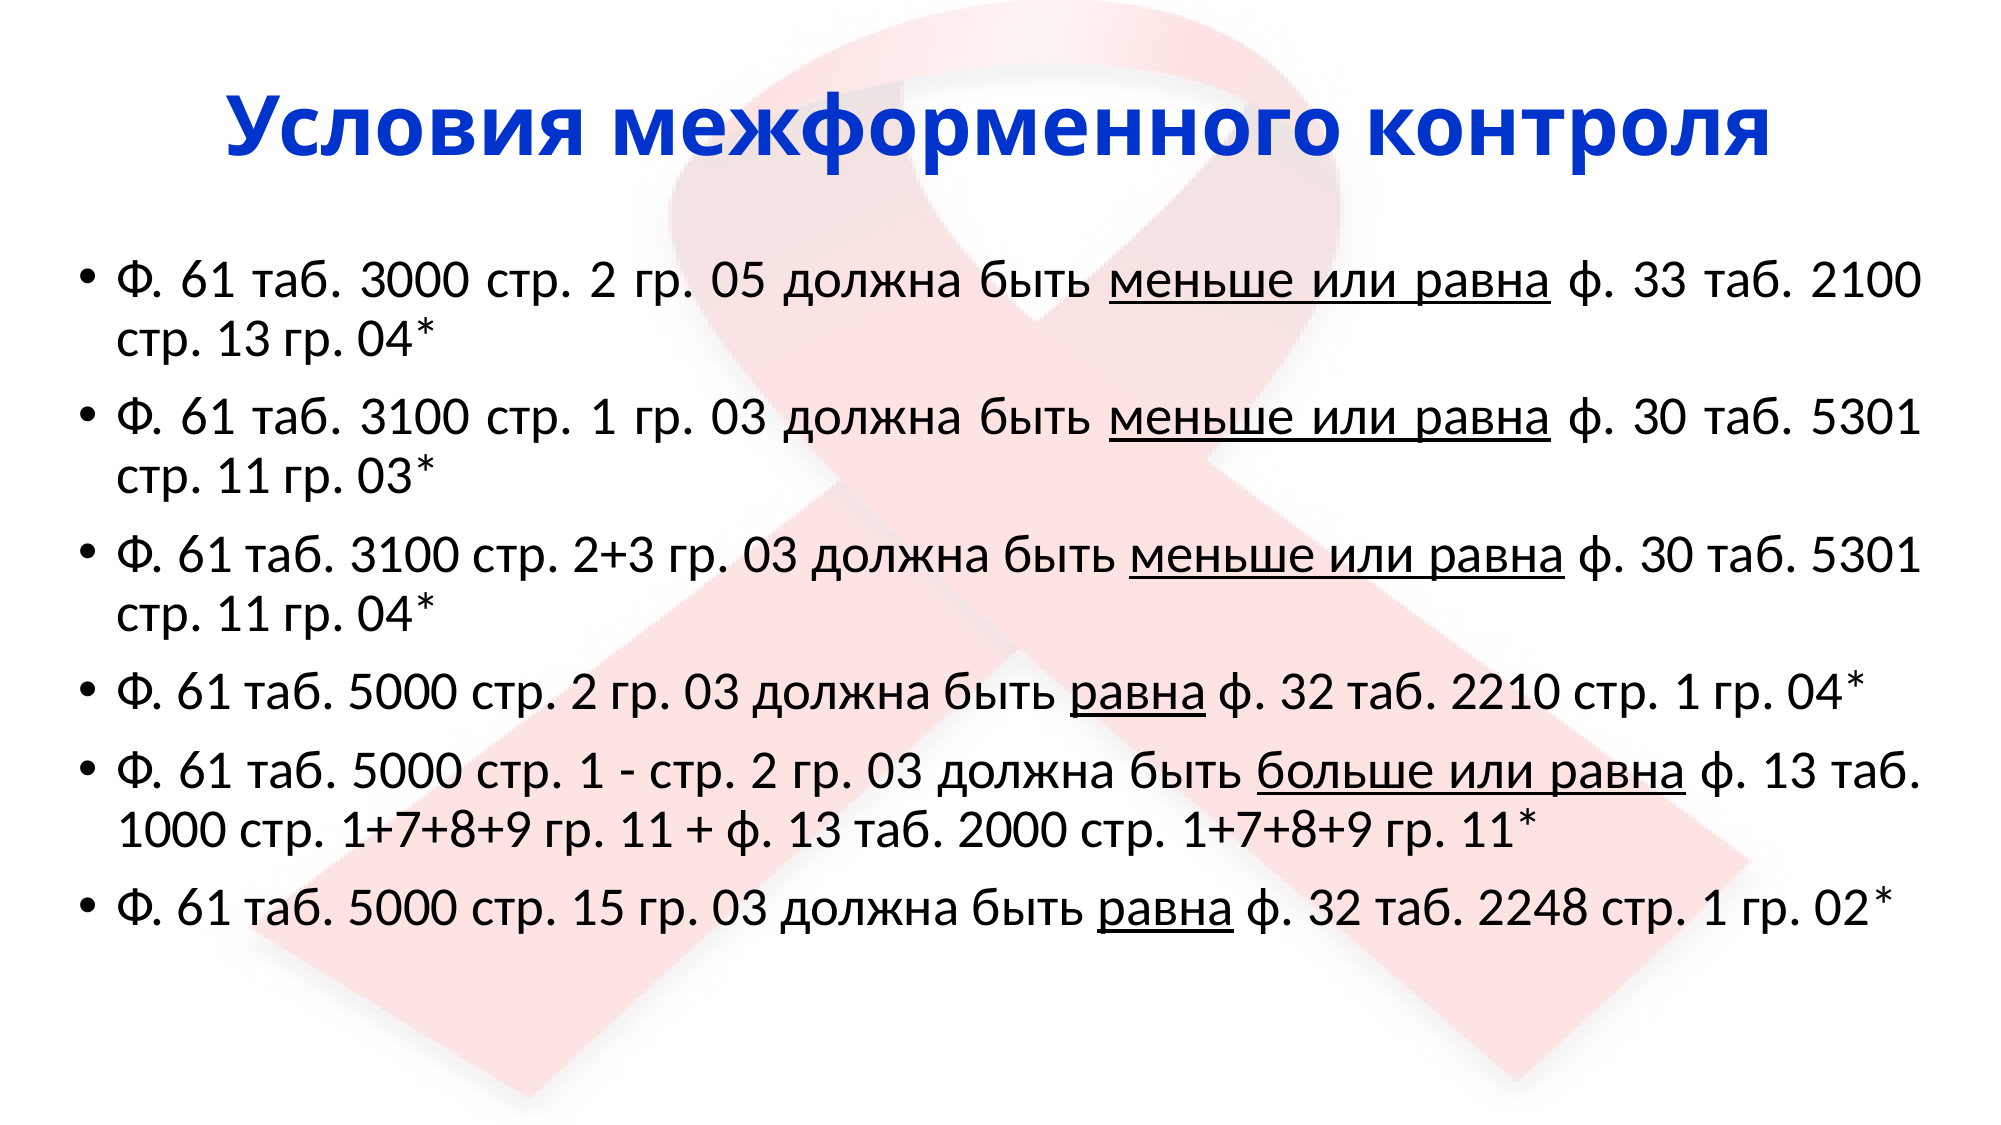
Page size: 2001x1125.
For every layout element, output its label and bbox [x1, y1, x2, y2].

list [63, 242, 1937, 1021]
title [137, 19, 1863, 238]
